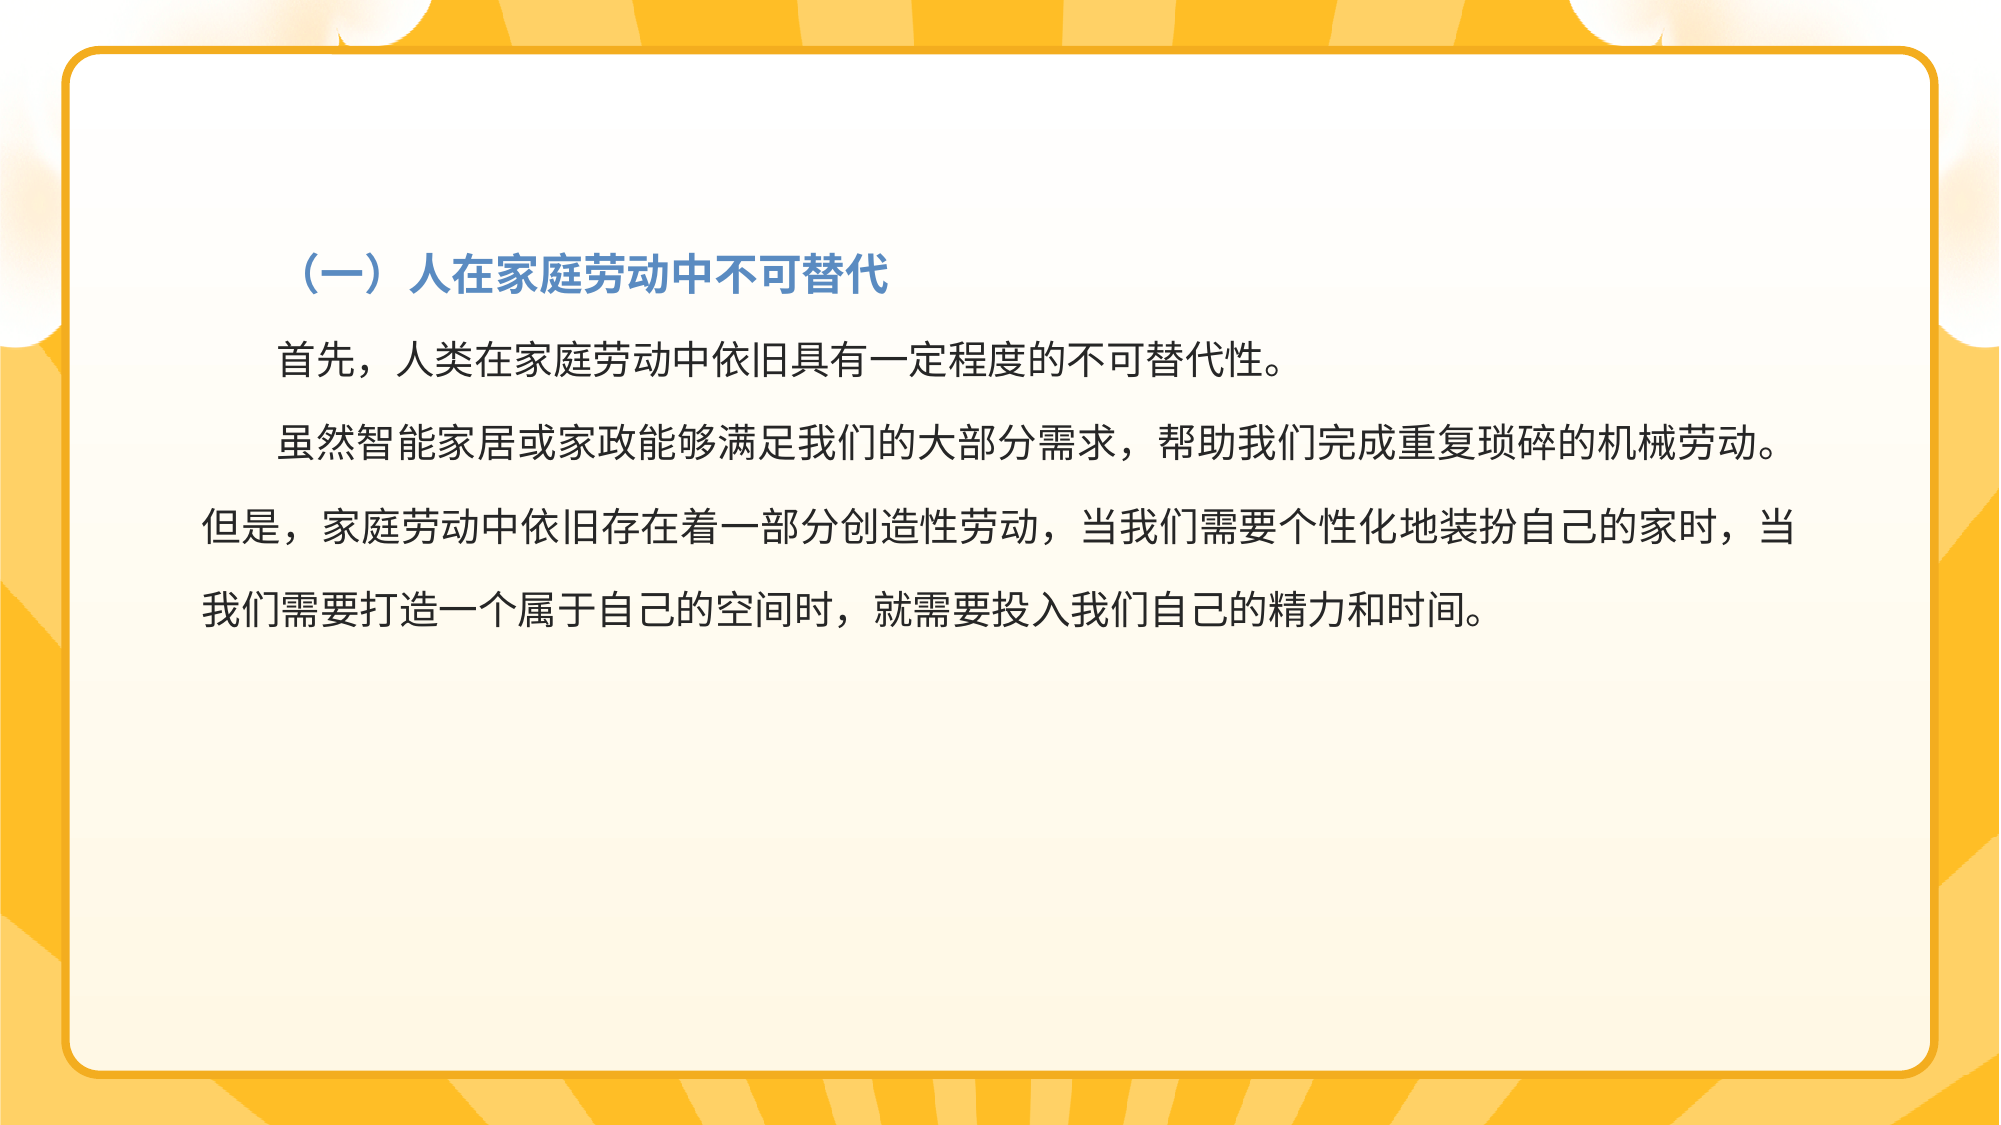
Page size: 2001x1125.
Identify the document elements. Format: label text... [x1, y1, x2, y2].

text_box （一）人在家庭劳动中不可替代 首先，人类在家庭劳动中依旧具有一定程度的不可替代性。 虽然智能家居或家政能够满足我们的大部分需求，帮助我们完成重复琐碎的机械劳动。但是，家庭劳动中依旧存在着一部分创造性劳动，当我们需要个性化地装扮自己的家时，当我们需要打造一个属于自己的空间时，就需要投入我们自己的精力和时间。 [187, 200, 1813, 640]
picture [0, 0, 2000, 1125]
